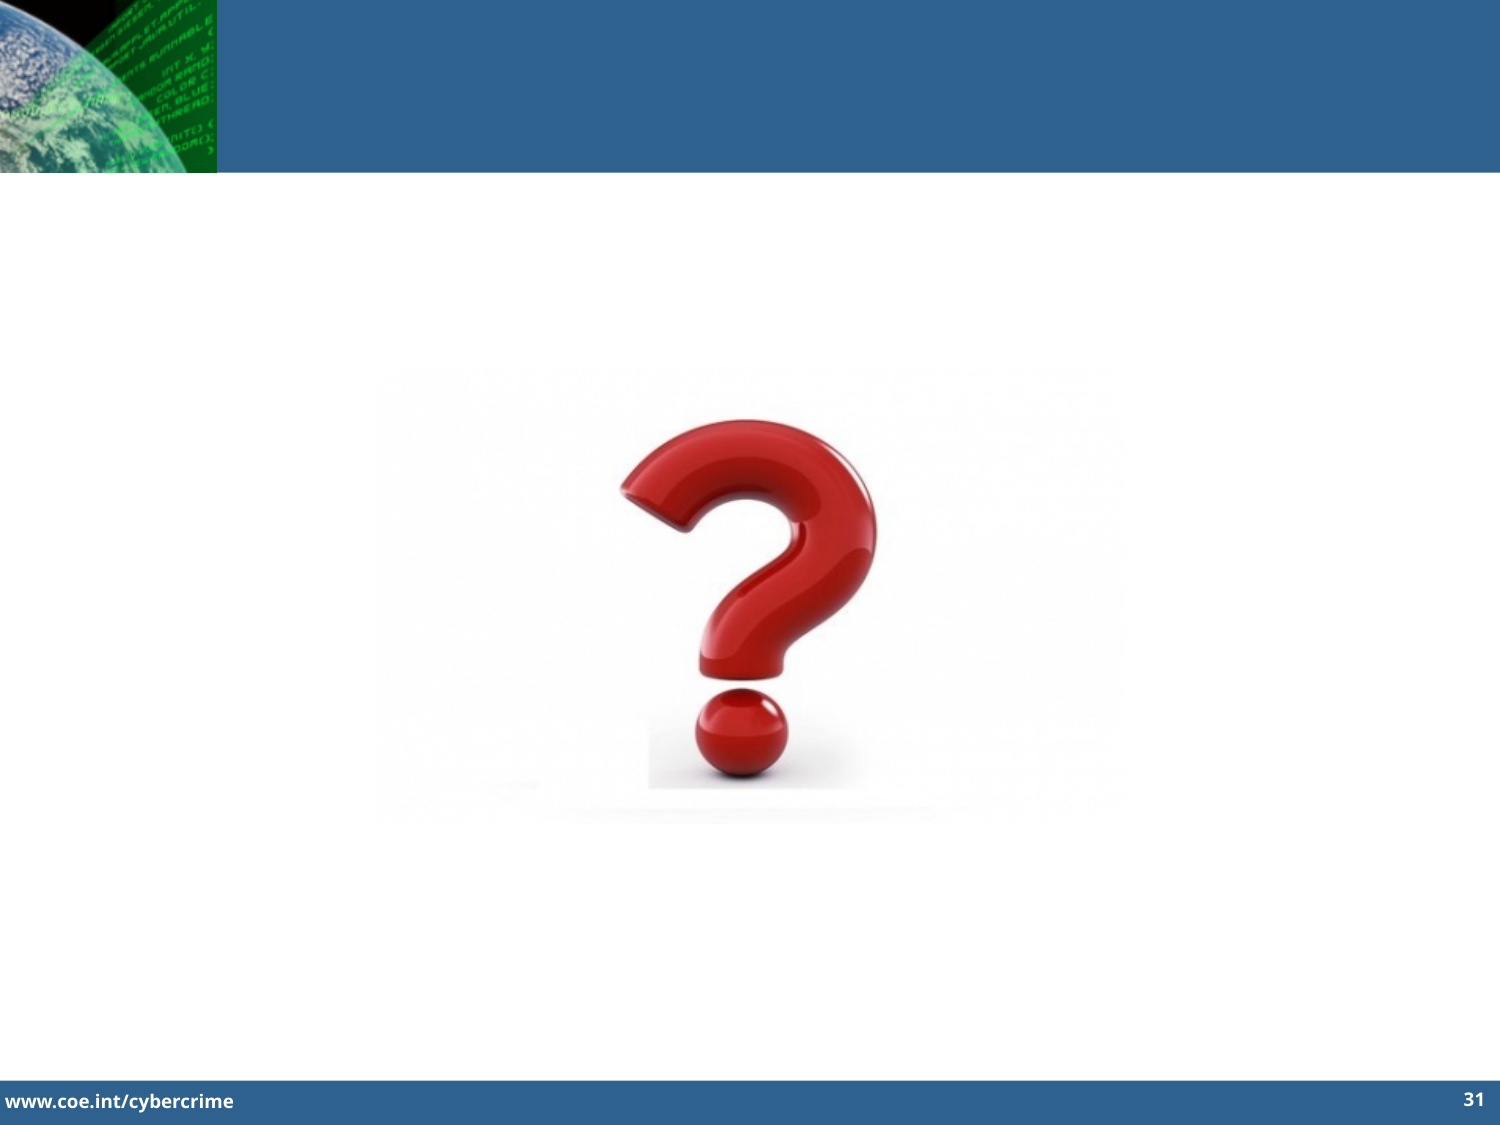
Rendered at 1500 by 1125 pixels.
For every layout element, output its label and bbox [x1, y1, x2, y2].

picture [0, 0, 217, 173]
picture [375, 365, 1125, 824]
